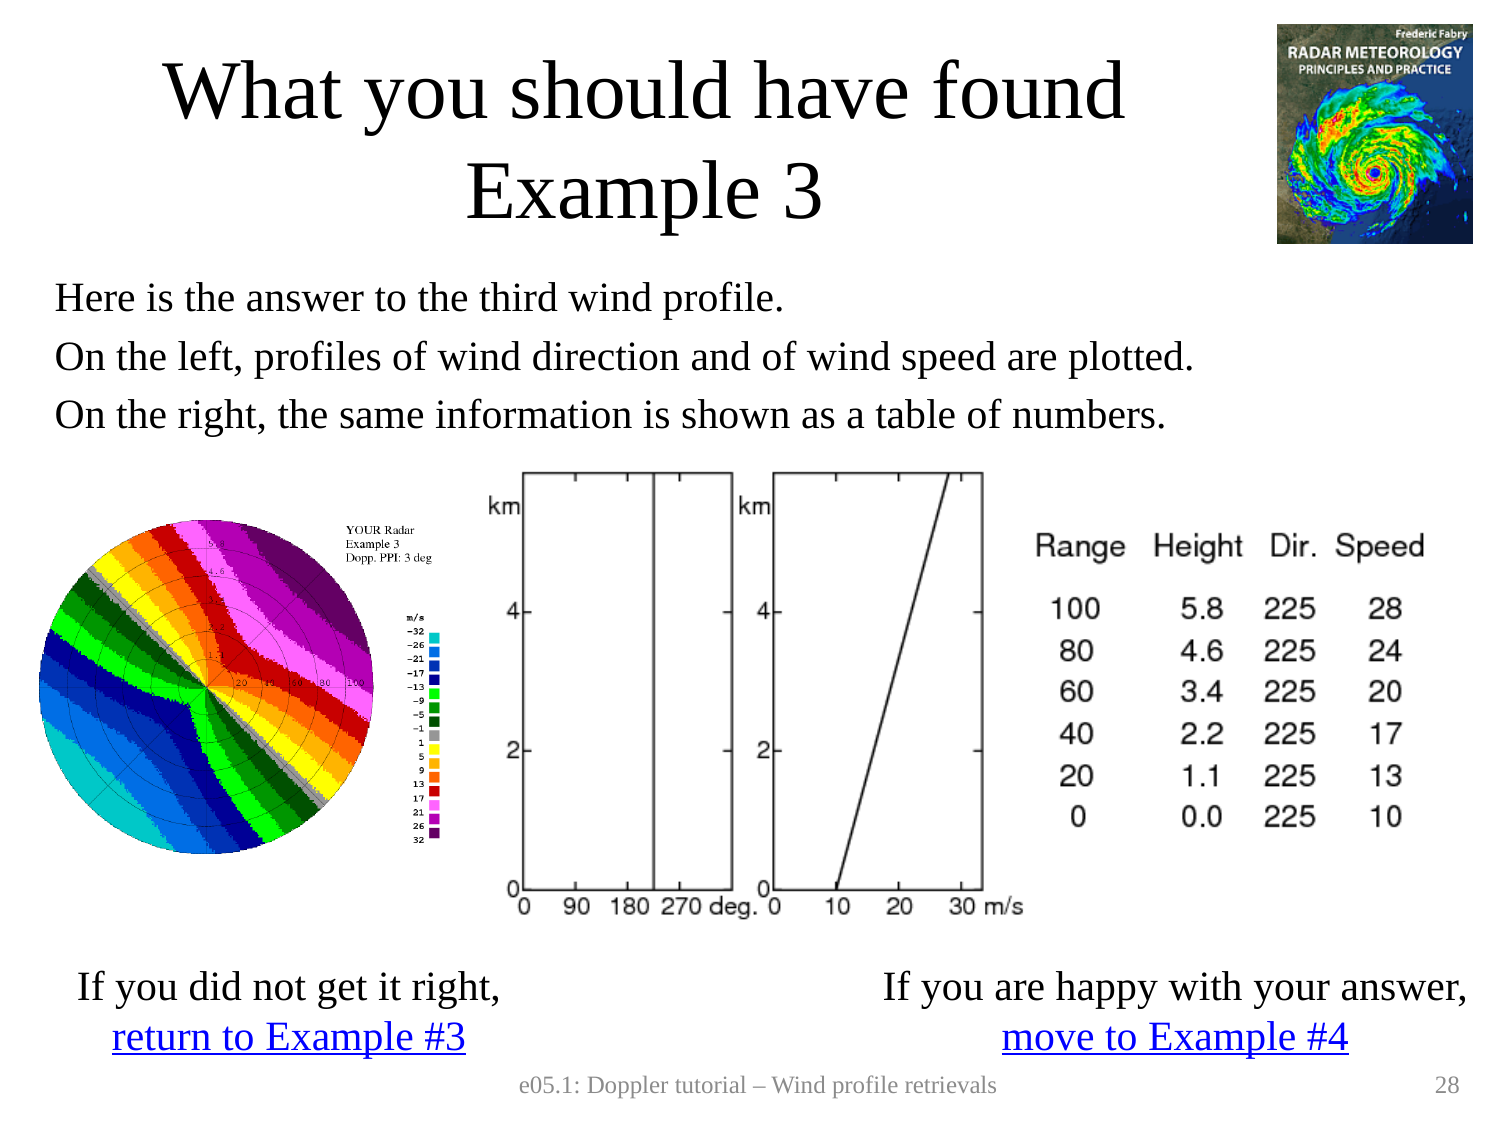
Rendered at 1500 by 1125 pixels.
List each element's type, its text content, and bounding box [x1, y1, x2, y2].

footer e05.1: Doppler tutorial – Wind profile retrievals [169, 1053, 1348, 1113]
title What you should have found Example 3 [39, 26, 1250, 244]
picture [488, 451, 1494, 933]
picture [39, 520, 440, 855]
text_box If you are happy with your answer, move to Example #4 [864, 951, 1487, 1078]
list Here is the answer to the third wind profile. On the left, profiles of wind direction and of wind speed are plotted. On the right, the same information is shown as a table of numbers. [39, 262, 1475, 453]
text_box If you did not get it right, return to Example #3 [41, 951, 537, 1078]
slide_number 28 [1374, 1078, 1475, 1113]
picture [1277, 24, 1473, 244]
